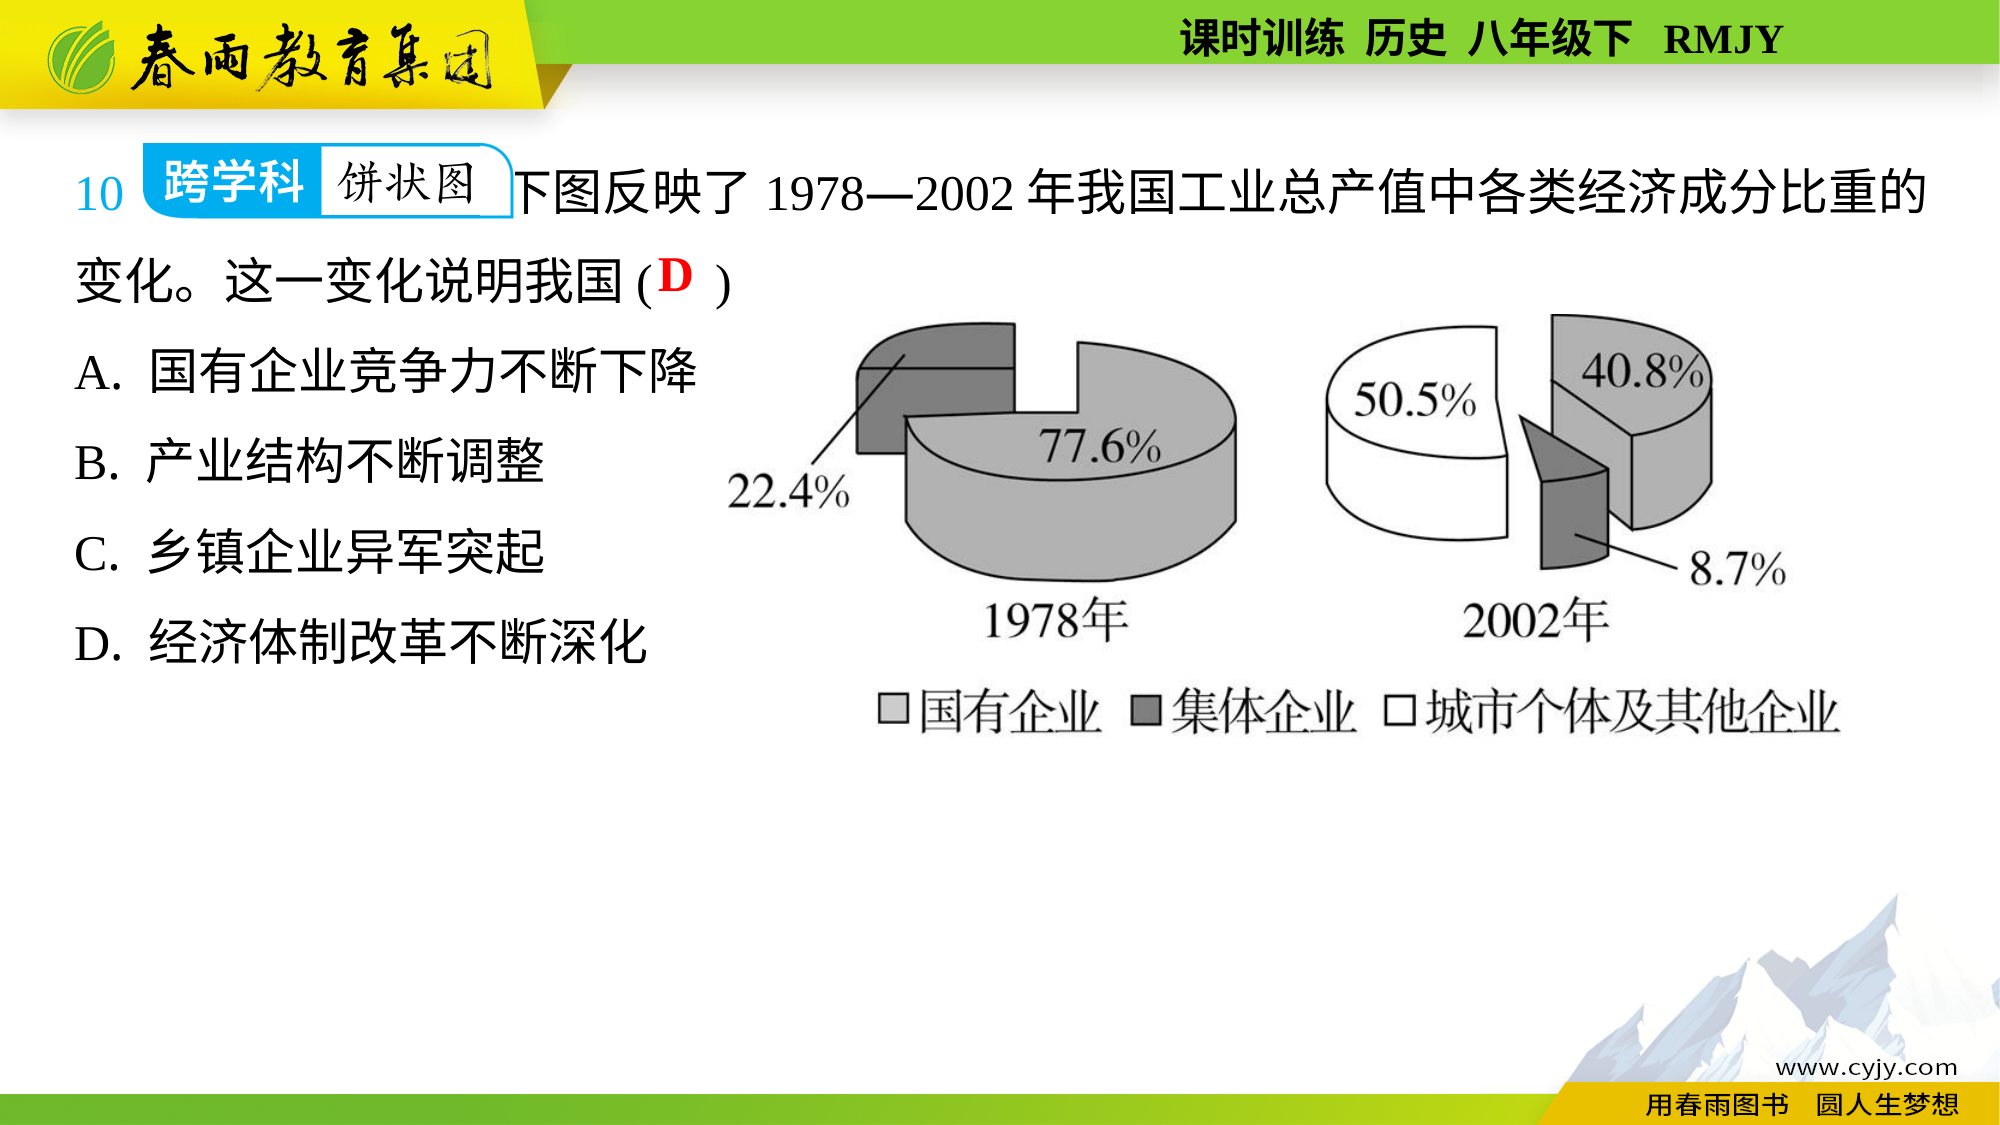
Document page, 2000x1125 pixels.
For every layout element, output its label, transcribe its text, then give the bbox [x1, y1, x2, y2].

picture [0, 0, 2000, 1125]
list 10 下图反映了1978—2002年我国工业总产值中各类经济成分比重的变化。这一变化说明我国( ) A. 国有企业竞争力不断下降 B. 产业结构不断调整 C. 乡镇企业异军突起 D. 经济体制改革不断深化 [59, 122, 1944, 683]
text_box D [643, 234, 709, 310]
